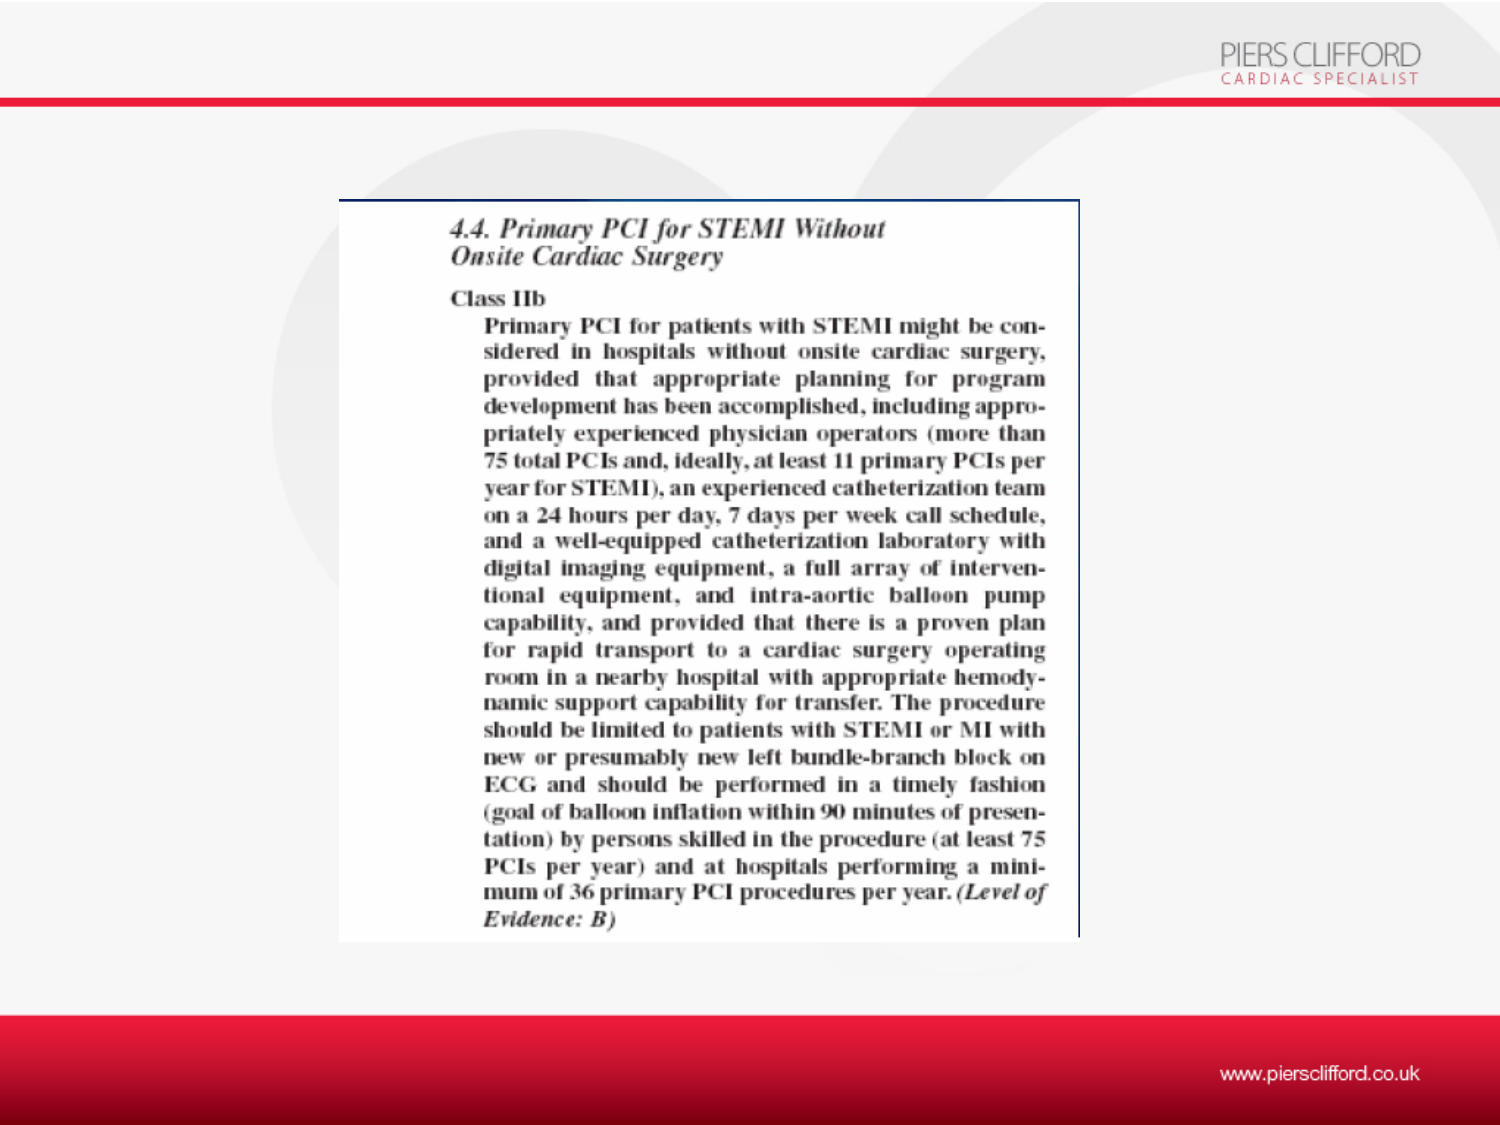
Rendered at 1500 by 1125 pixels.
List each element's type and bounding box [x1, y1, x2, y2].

picture [0, 2, 1500, 1125]
list [339, 198, 1080, 942]
